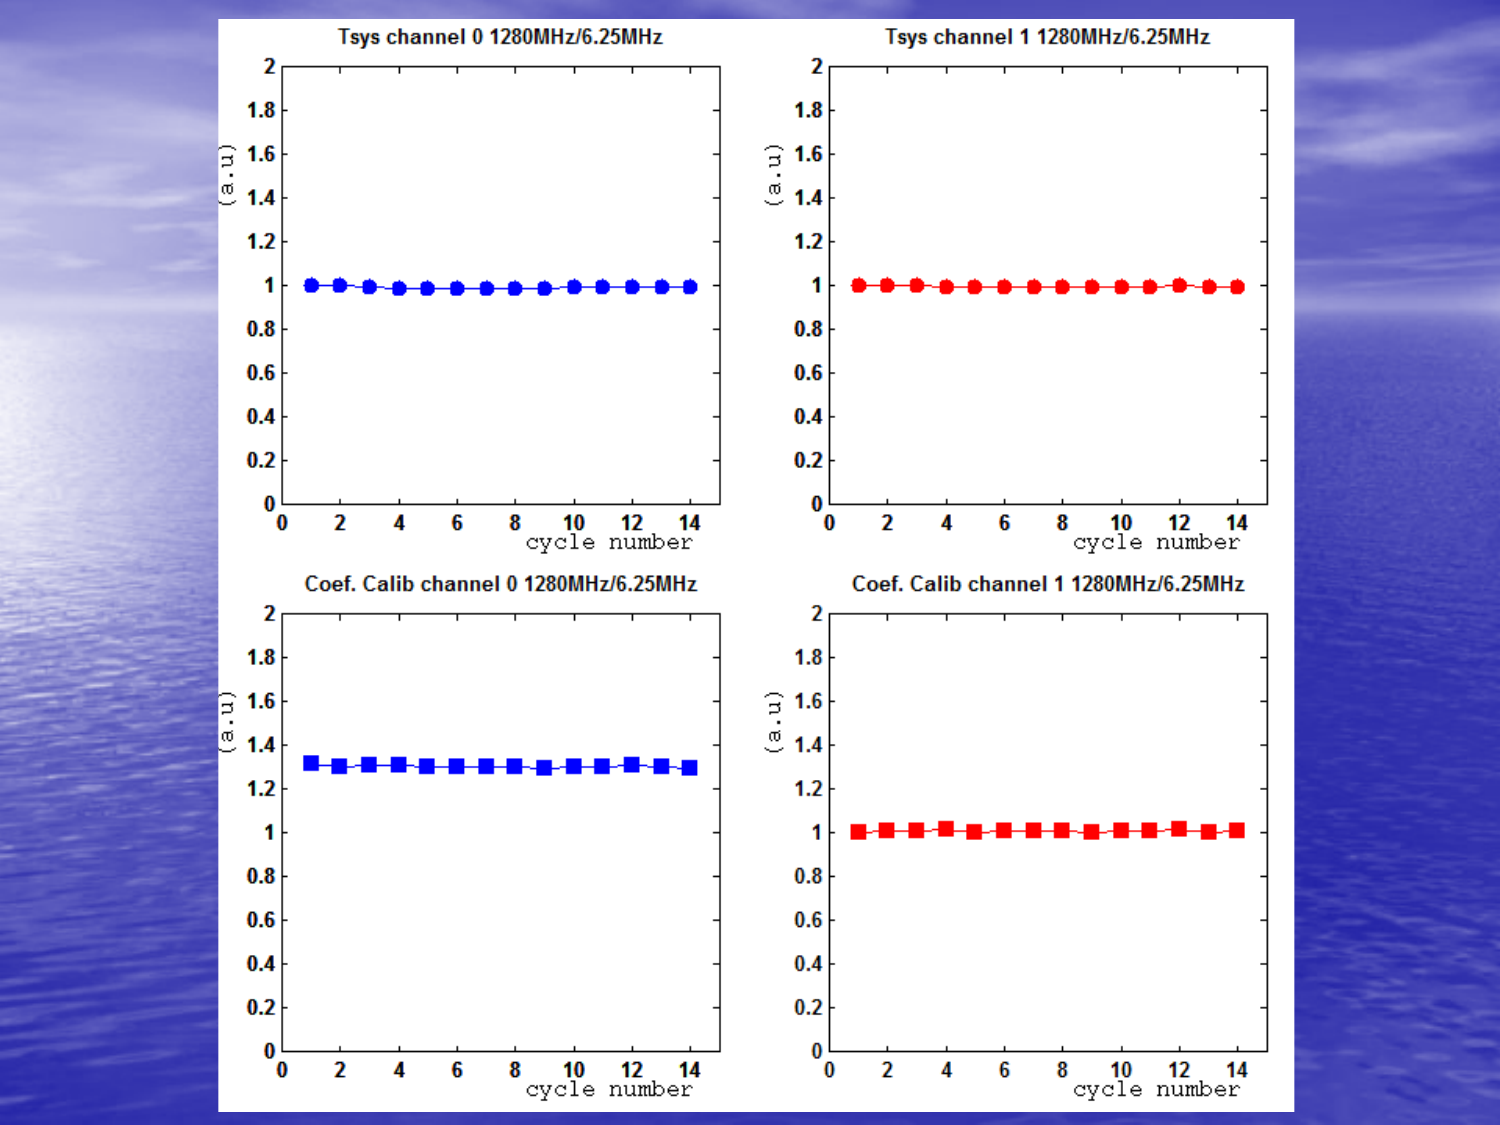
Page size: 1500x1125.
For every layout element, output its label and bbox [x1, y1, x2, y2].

picture [218, 18, 1295, 1112]
